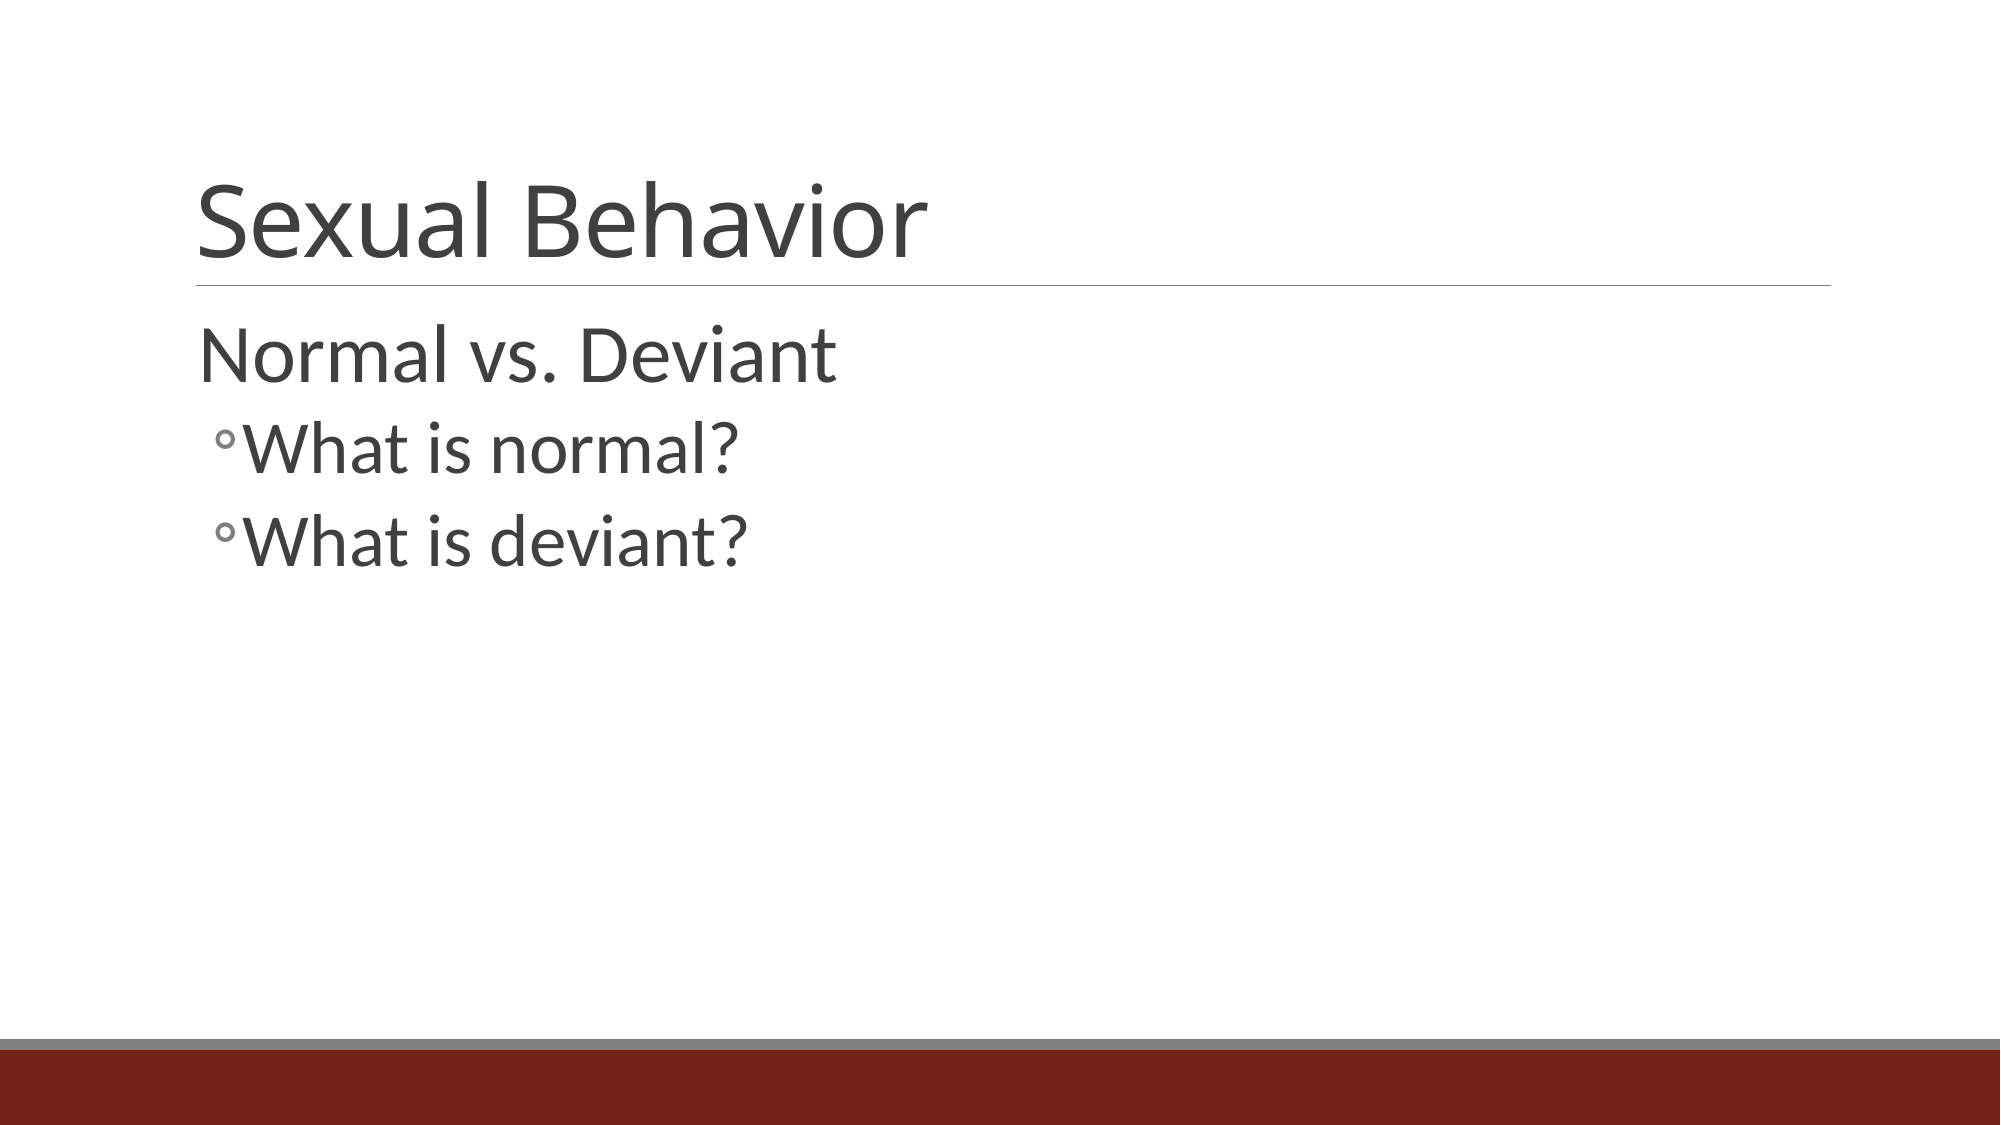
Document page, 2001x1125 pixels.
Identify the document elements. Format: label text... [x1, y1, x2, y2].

title Sexual Behavior [180, 47, 1830, 285]
list Normal vs. Deviant What is normal? What is deviant? [180, 302, 1830, 963]
